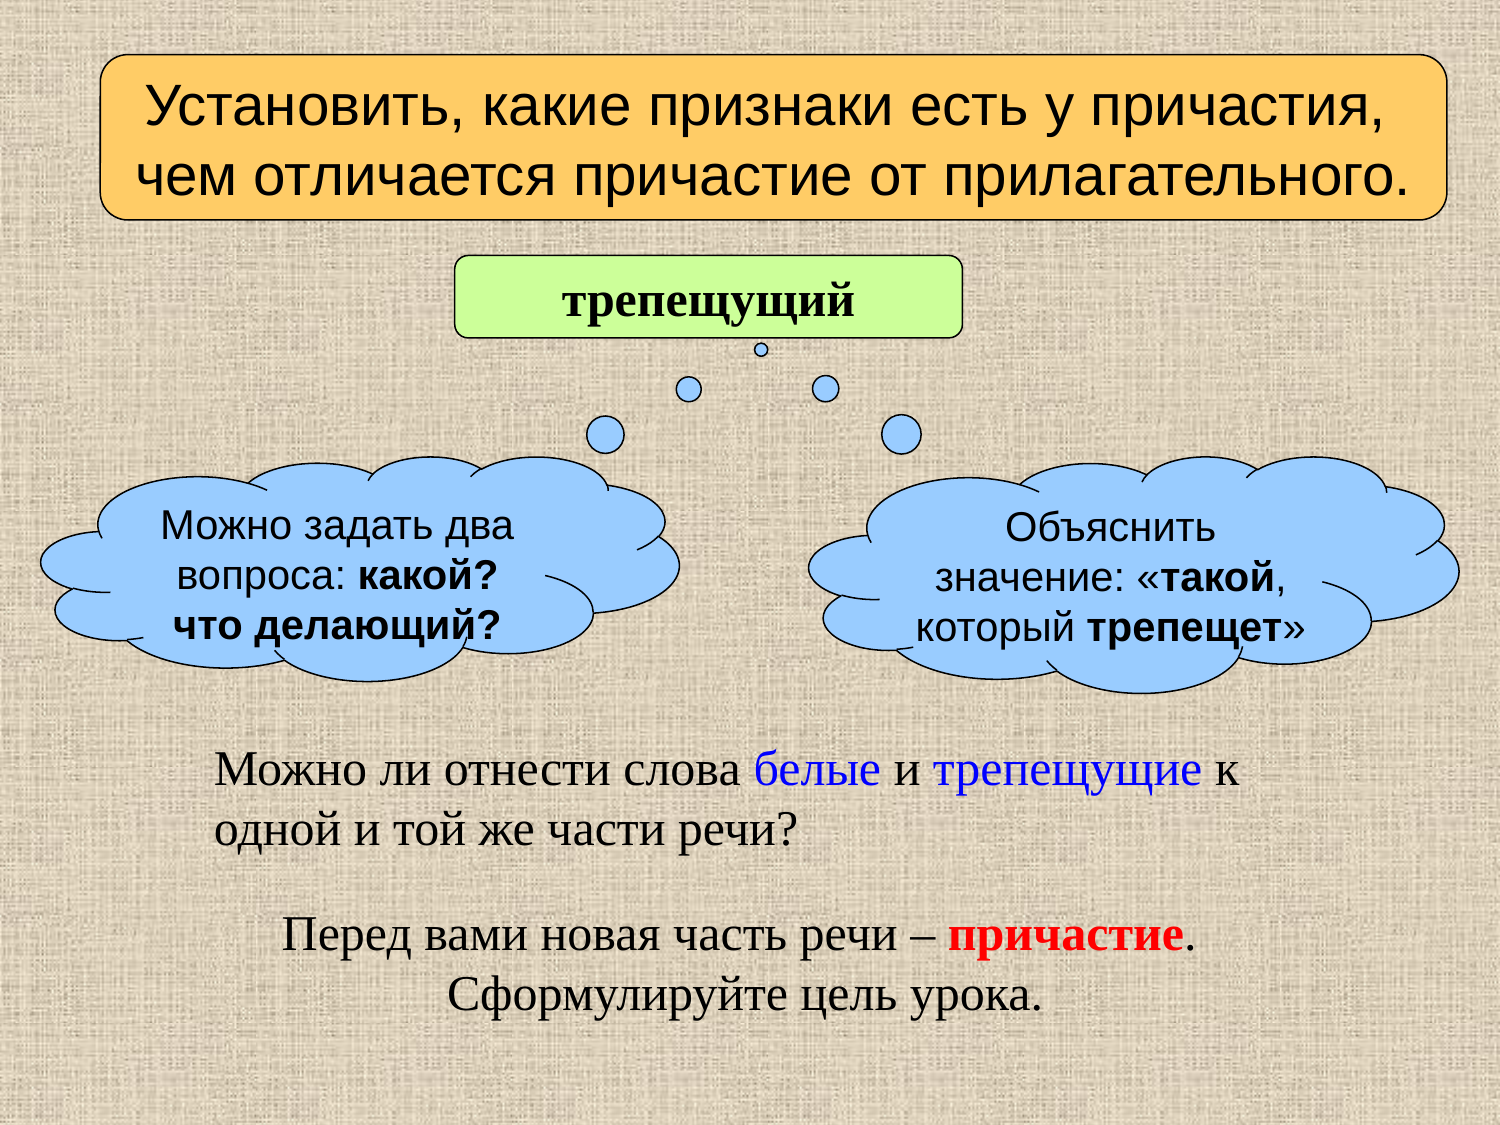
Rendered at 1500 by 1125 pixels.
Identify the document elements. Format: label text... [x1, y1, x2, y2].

text_box Можно задать два вопроса: какой? что делающий? [586, 415, 625, 454]
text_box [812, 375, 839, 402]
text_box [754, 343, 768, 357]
text_box трепещущий [454, 255, 963, 338]
text_box Объяснить значение: «такой, который трепещет» [808, 456, 1460, 694]
text_box Объяснить значение: «такой, который трепещет» [881, 414, 922, 455]
text_box Перед вами новая часть речи – причастие. Сформулируйте цель урока. [171, 893, 1320, 1028]
picture [0, 0, 1500, 1125]
text_box Можно ли отнести слова белые и трепещущие к одной и той же части речи? [199, 727, 1348, 863]
text_box Установить, какие признаки есть у причастия, чем отличается причастие от прилагательного. [100, 54, 1447, 220]
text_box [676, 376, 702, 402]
text_box Можно задать два вопроса: какой? что делающий? [40, 456, 680, 682]
